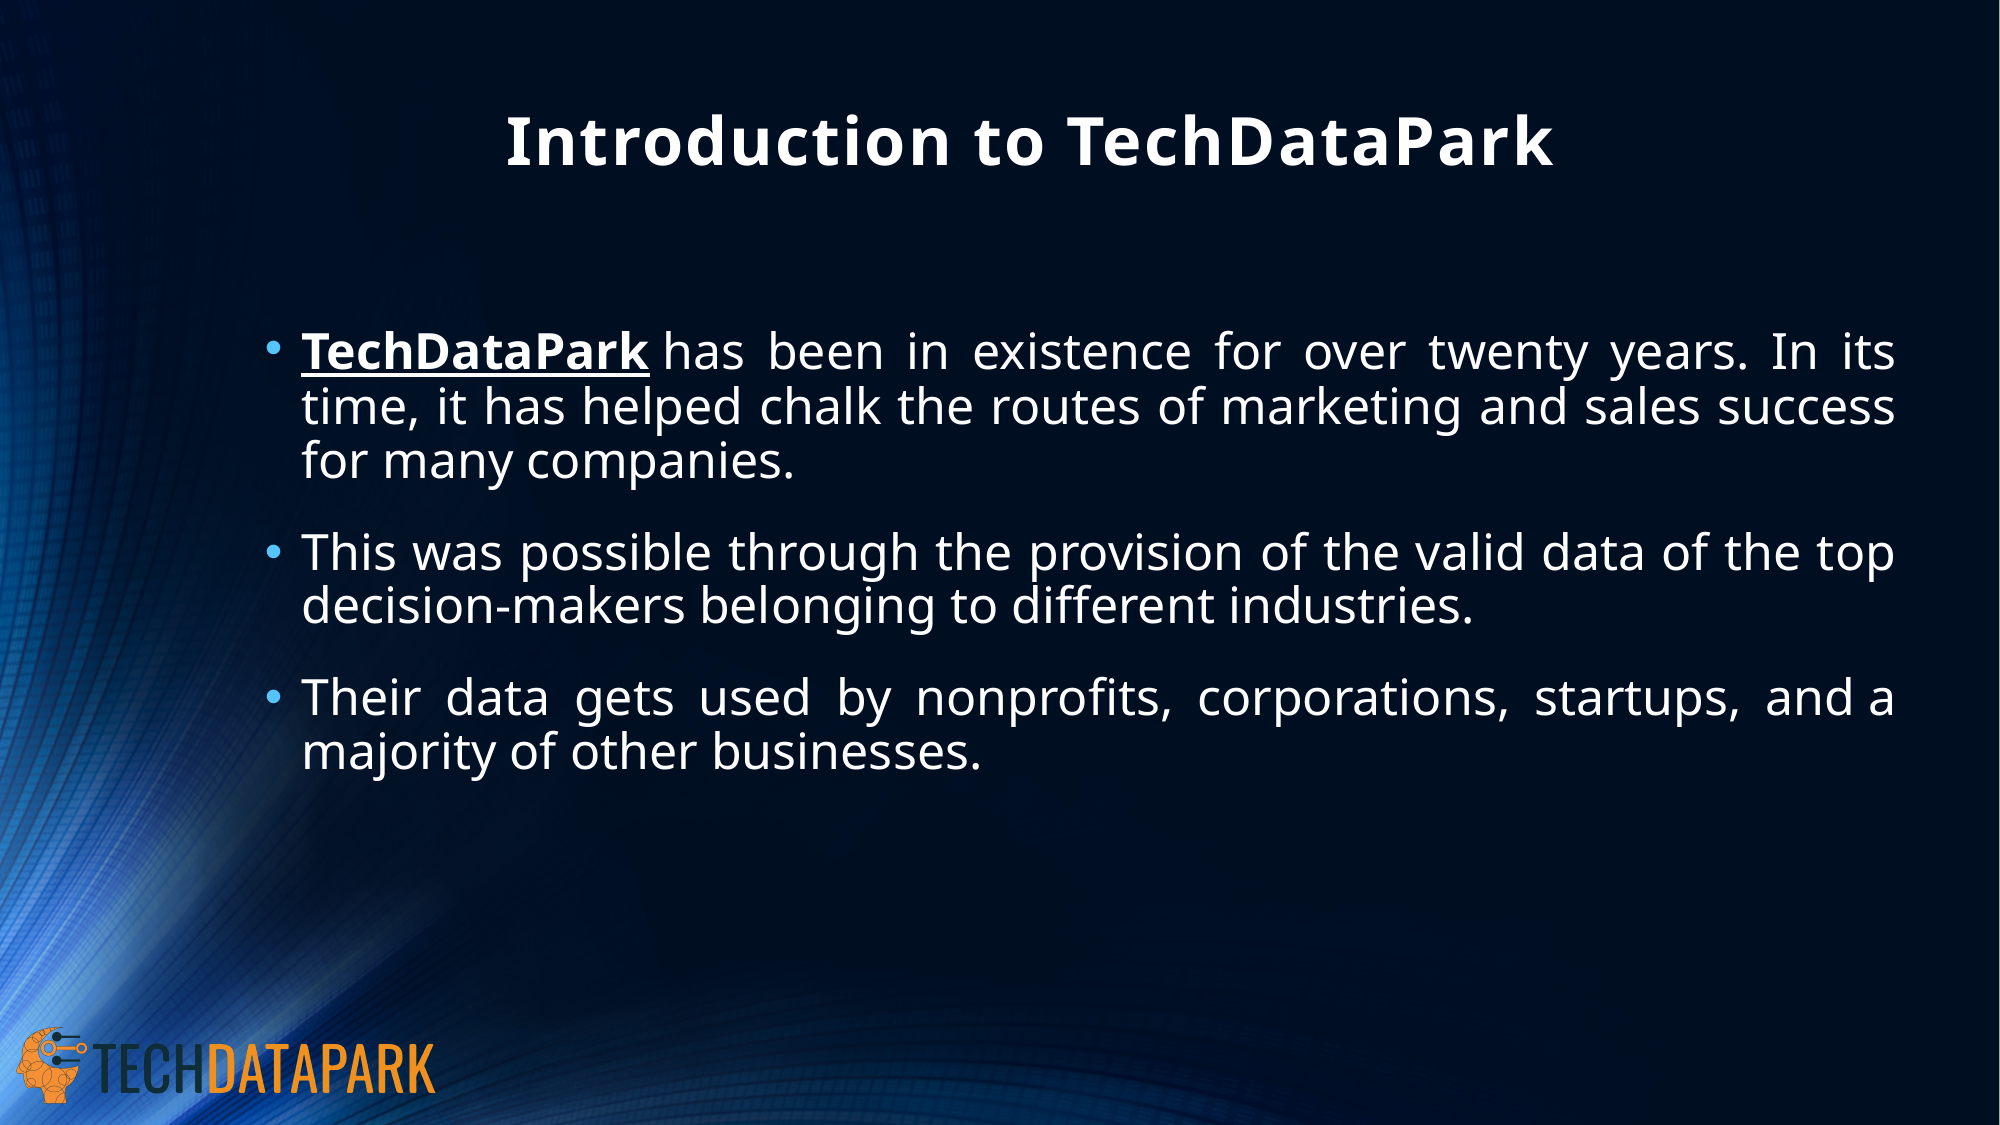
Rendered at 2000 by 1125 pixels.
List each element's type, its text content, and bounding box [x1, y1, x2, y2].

title Introduction to TechDataPark [299, 99, 1800, 188]
picture [0, 0, 2000, 1125]
list TechDataPark has been in existence for over twenty years. In its time, it has helped chalk the routes of marketing and sales success for many companies. This was possible through the provision of the valid data of the top decision-makers belonging to different industries. Their data gets used by nonprofits, corporations, startups, and a majority of other businesses. [249, 312, 1913, 988]
